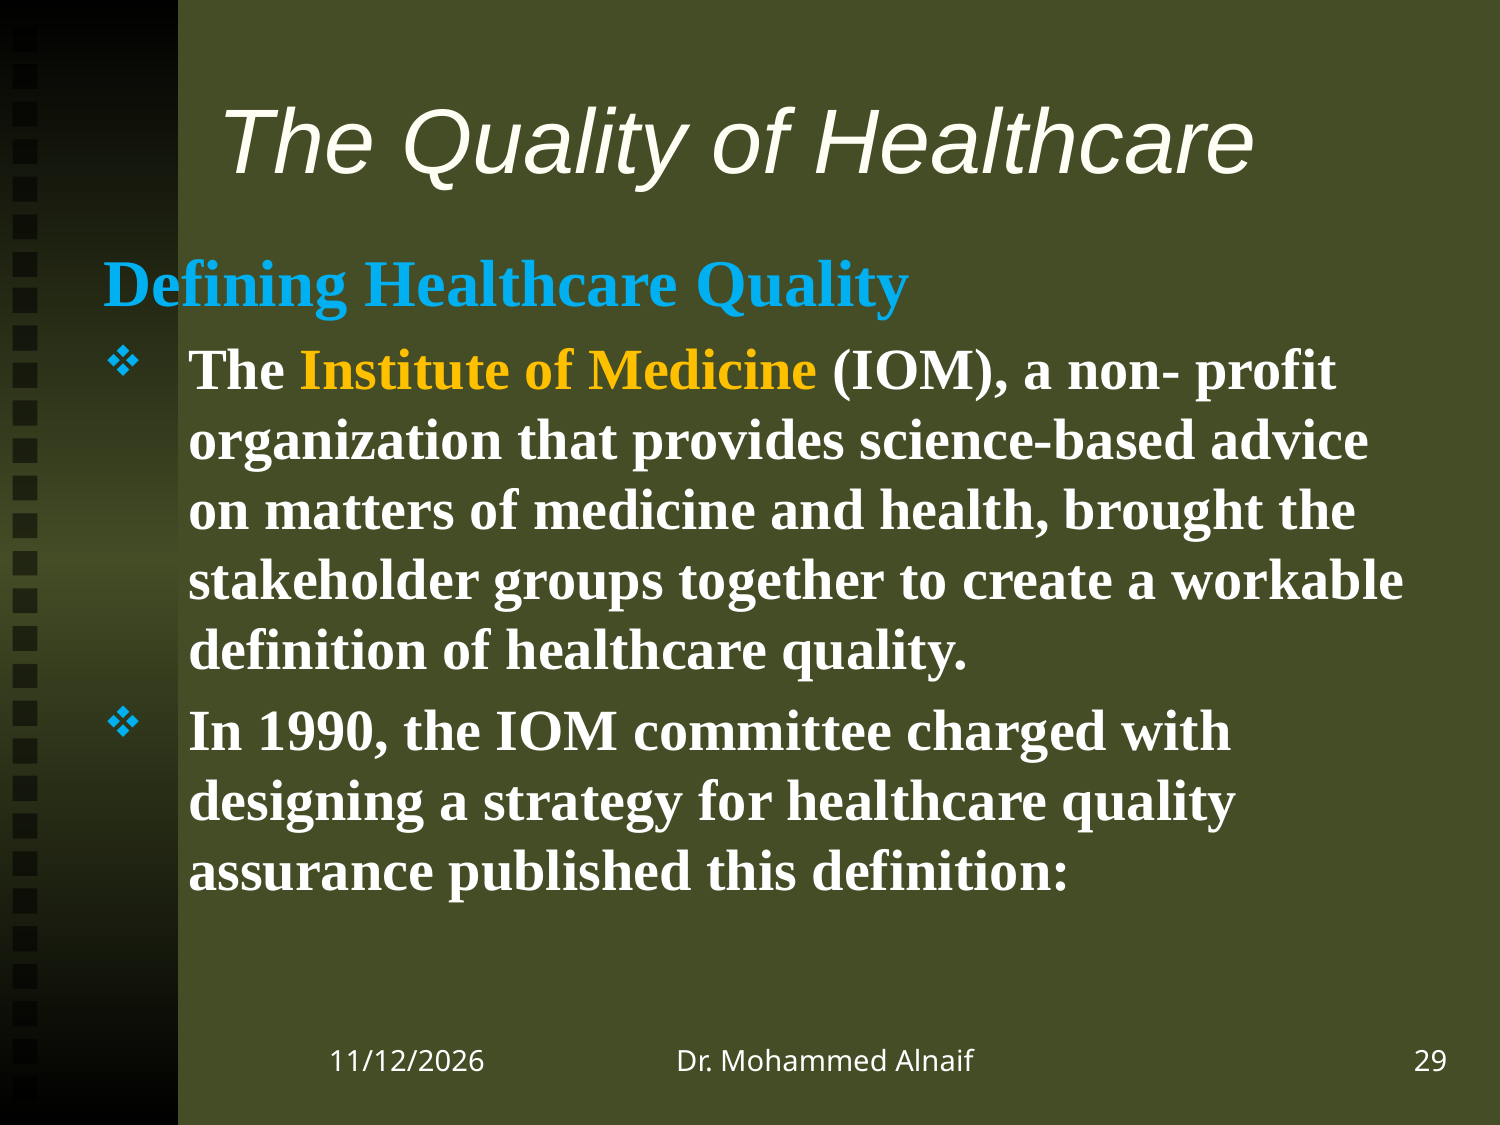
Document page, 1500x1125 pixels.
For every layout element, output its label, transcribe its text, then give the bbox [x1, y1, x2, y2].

footer Dr. Mohammed Alnaif [587, 1024, 1063, 1101]
title The Quality of Healthcare [100, 42, 1376, 231]
subtitle Defining Healthcare Quality The Institute of Medicine (IOM), a non- profit organization that provides science-based advice on matters of medicine and health, brought the stakeholder groups together to create a workable definition of healthcare quality. In 1990, the IOM committee charged with designing a strategy for healthcare quality assurance published this definition: [88, 231, 1448, 988]
slide_number 29 [1149, 1024, 1463, 1101]
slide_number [187, 1024, 501, 1101]
